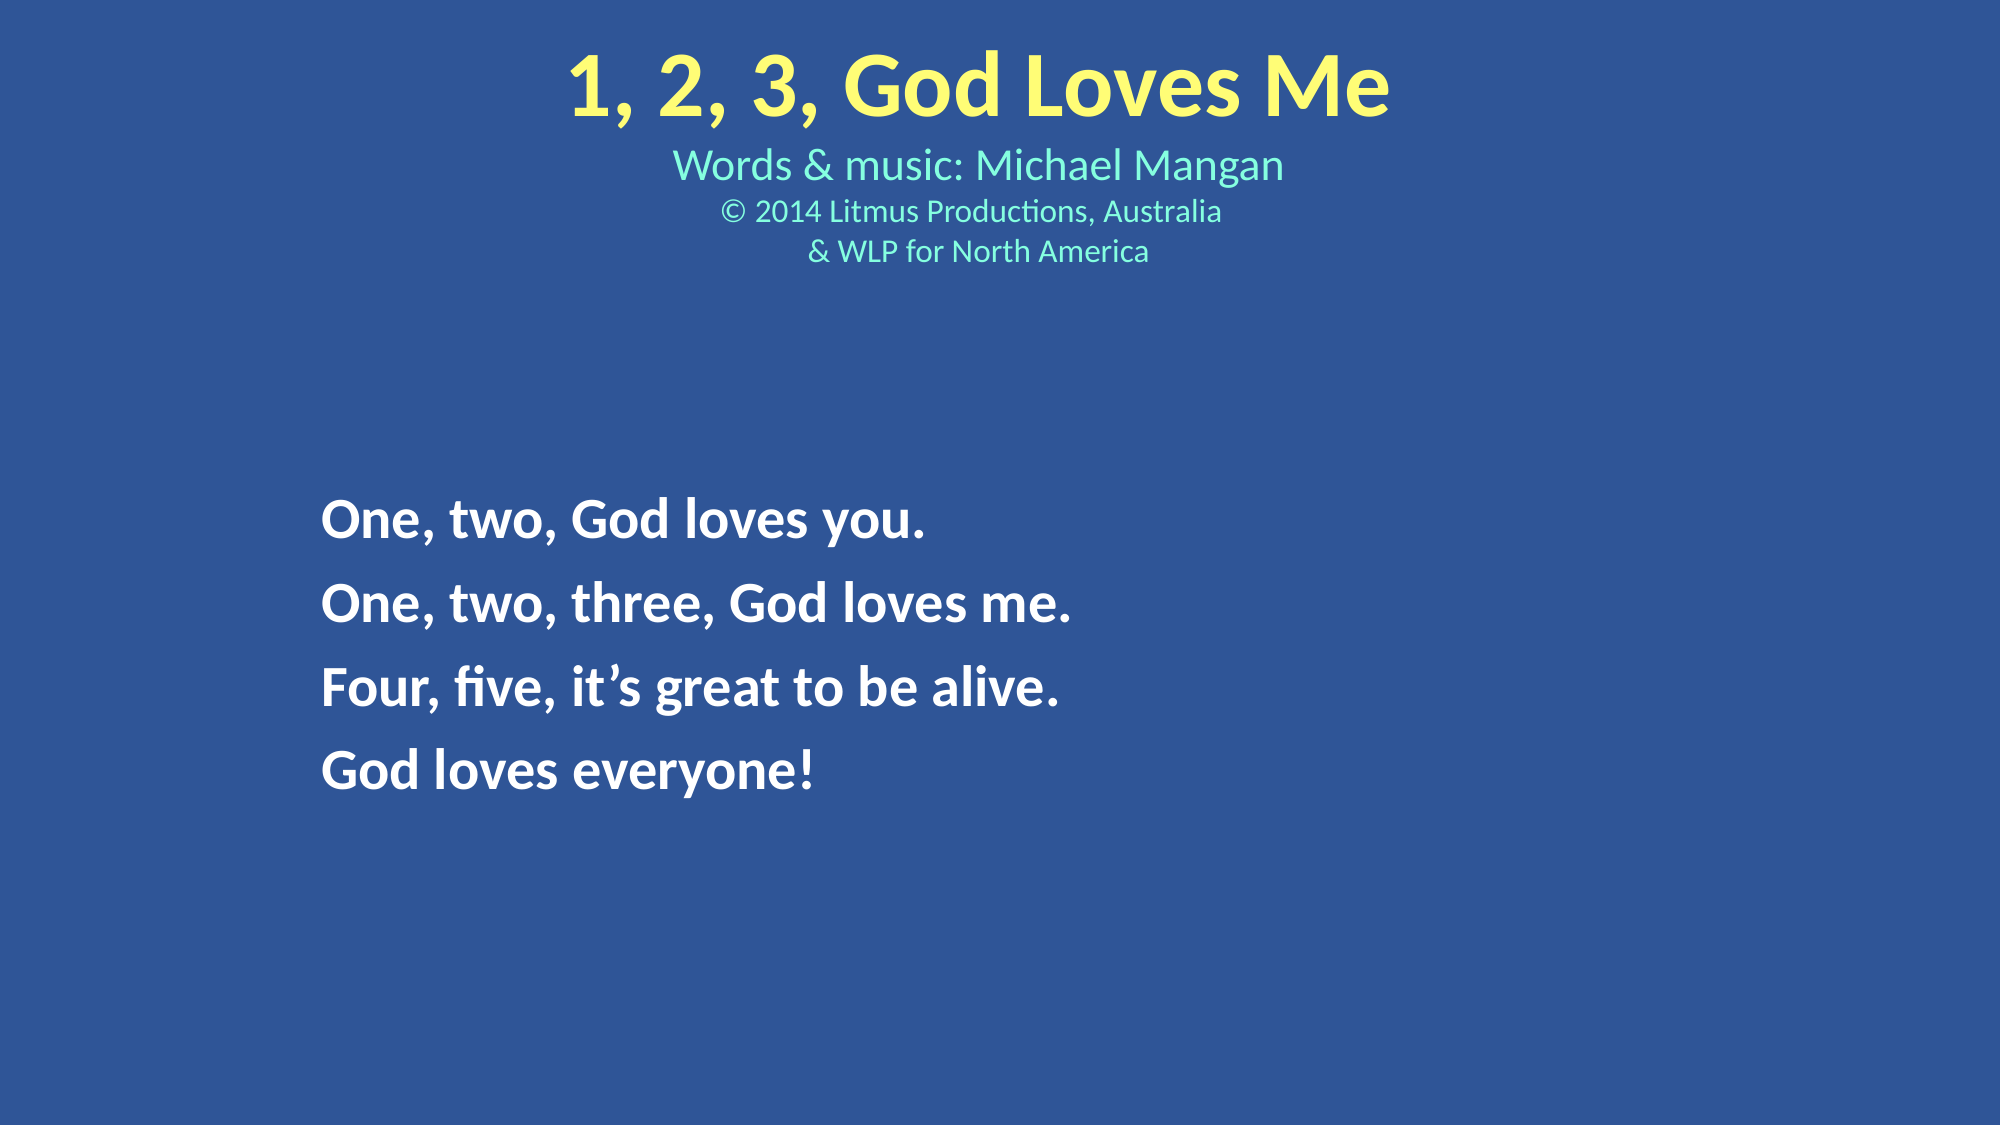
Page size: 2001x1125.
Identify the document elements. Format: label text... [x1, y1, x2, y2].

text_box 1, 2, 3, God Loves Me Words & music: Michael Mangan © 2014 Litmus Productions, Australia & WLP for North America [291, 0, 1667, 306]
list One, two, God loves you. One, two, three, God loves me. Four, five, it’s great to be alive. God loves everyone! [306, 481, 1694, 832]
